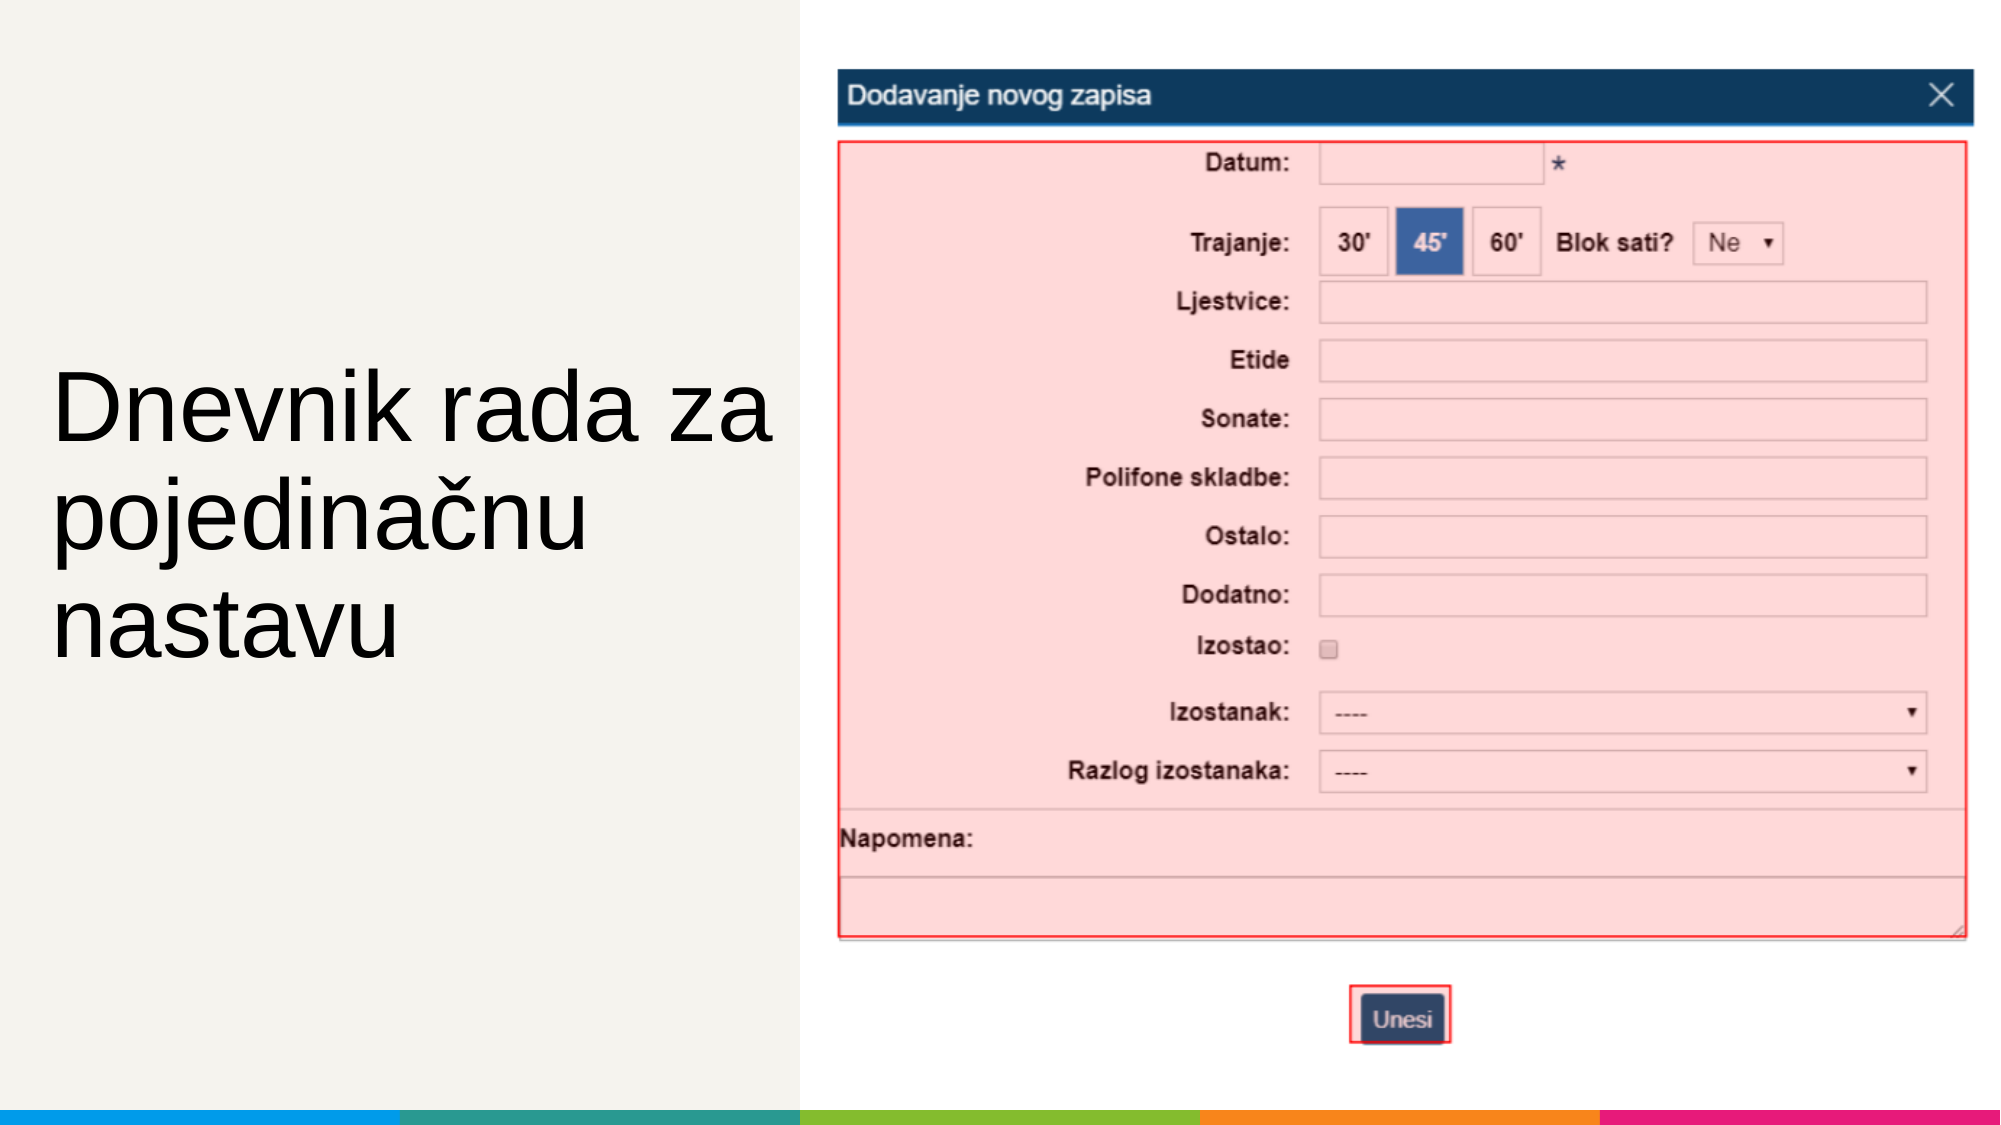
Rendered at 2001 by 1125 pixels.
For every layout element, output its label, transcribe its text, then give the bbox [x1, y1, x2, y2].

title Dnevnik rada za pojedinačnu nastavu [36, 423, 790, 687]
picture [834, 64, 1978, 1061]
